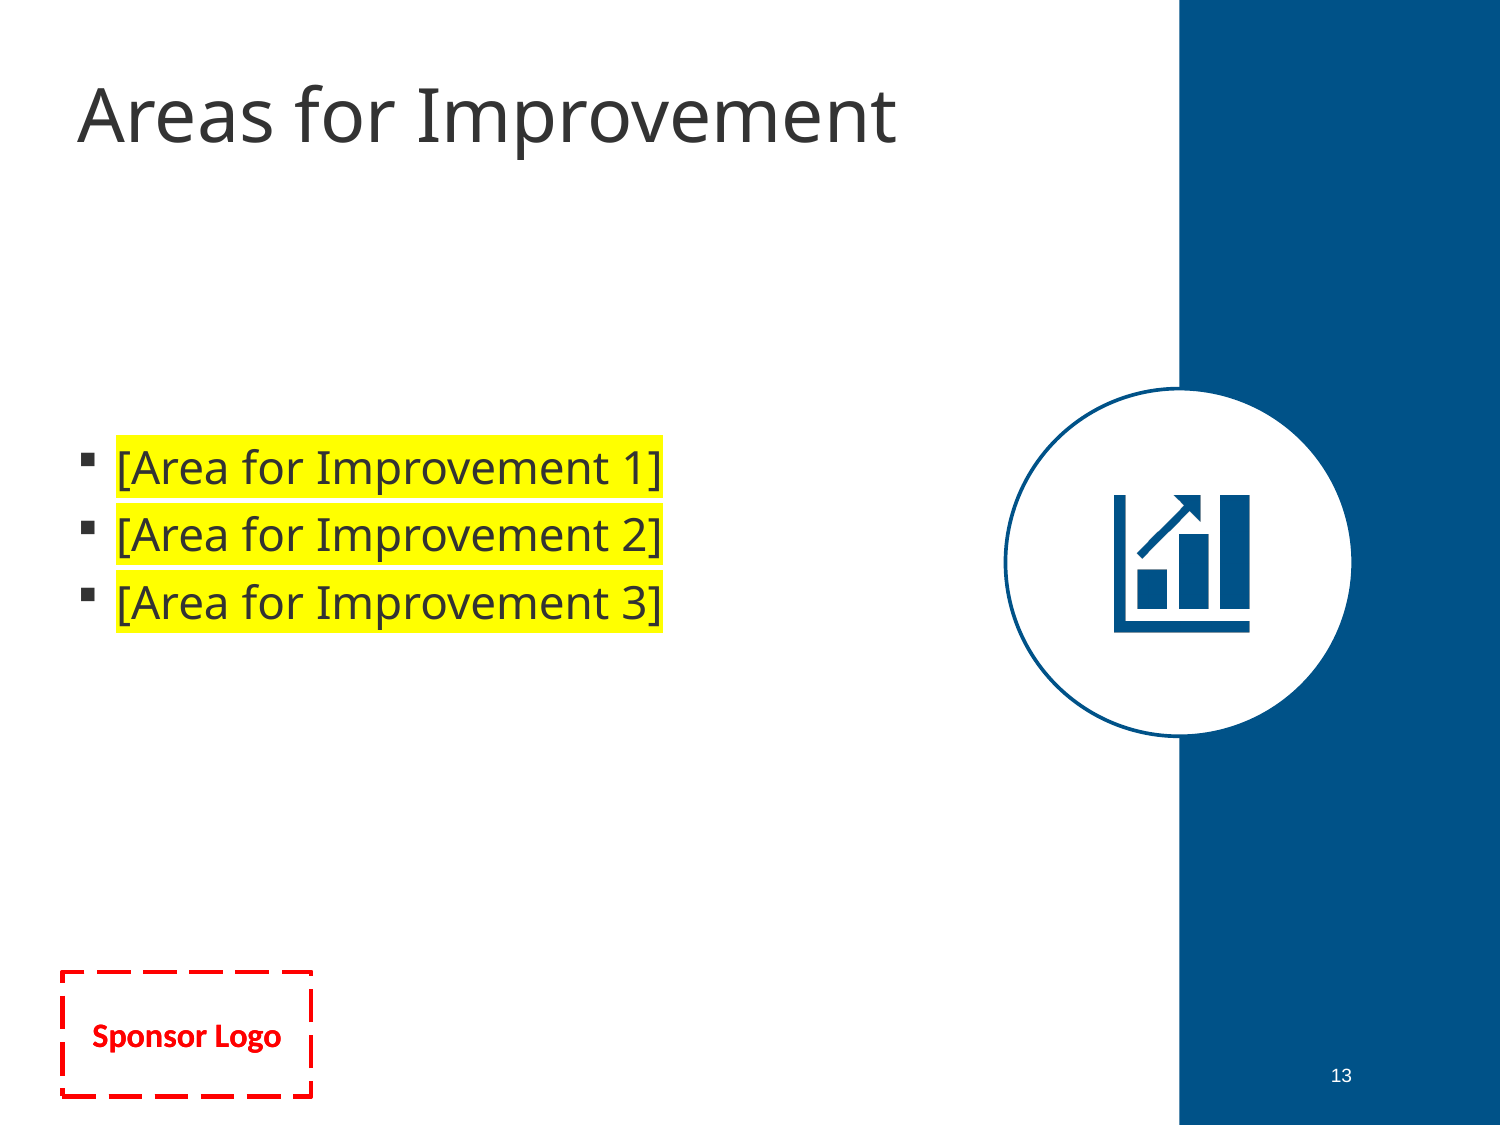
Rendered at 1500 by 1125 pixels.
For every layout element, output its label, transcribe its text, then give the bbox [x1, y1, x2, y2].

text_box [1003, 386, 1356, 739]
slide_number 13 [1242, 1052, 1368, 1098]
title Areas for Improvement [62, 31, 982, 195]
text_box [1177, 0, 1500, 1125]
list [Area for Improvement 1] [Area for Improvement 2] [Area for Improvement 3] [62, 271, 1013, 796]
picture [1086, 469, 1275, 658]
